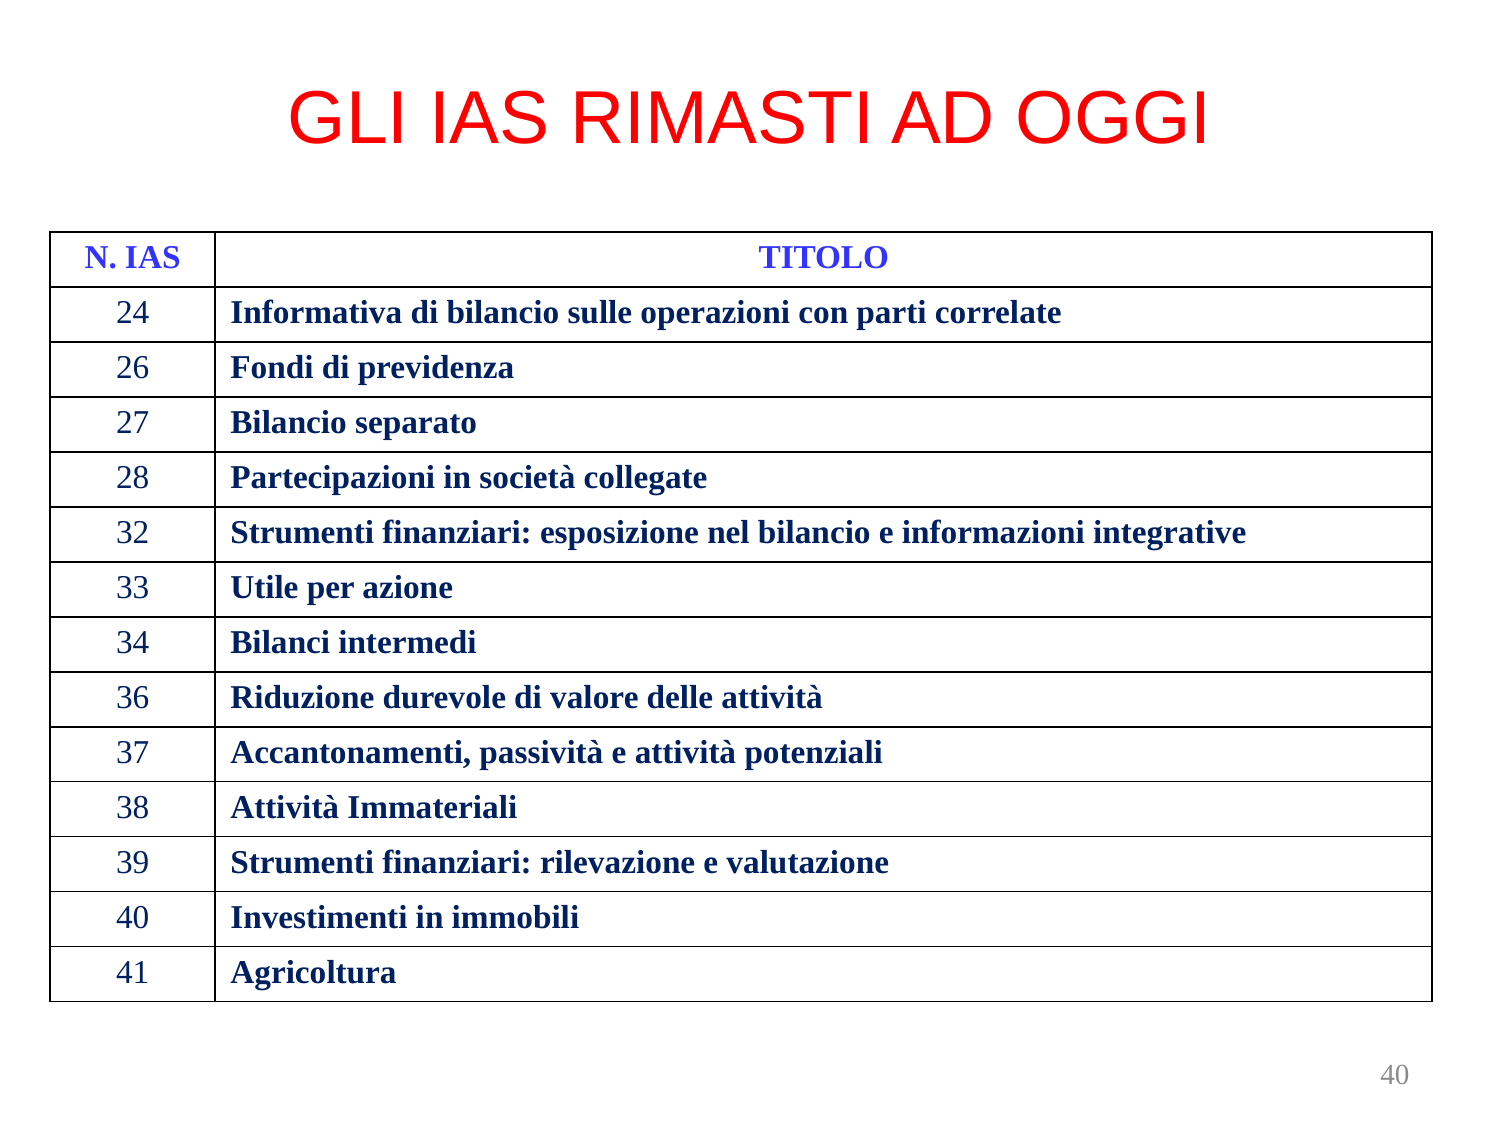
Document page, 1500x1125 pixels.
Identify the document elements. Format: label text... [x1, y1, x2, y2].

table_cell Accantonamenti, passività e attività potenziali [216, 728, 1431, 781]
table_cell 33 [51, 563, 214, 616]
table_cell Partecipazioni in società collegate [216, 453, 1431, 506]
table_cell 40 [51, 892, 214, 946]
table_cell Investimenti in immobili [216, 892, 1431, 946]
table_cell Strumenti finanziari: esposizione nel bilancio e informazioni integrative [216, 508, 1431, 561]
table_header TITOLO [216, 233, 1431, 286]
table_cell 38 [51, 782, 214, 836]
table_cell 24 [51, 288, 214, 341]
slide_number 40 [1074, 1042, 1425, 1103]
table_cell 41 [51, 947, 214, 1001]
table_cell 32 [51, 508, 214, 561]
table_cell Fondi di previdenza [216, 343, 1431, 396]
table_cell 39 [51, 837, 214, 891]
table_cell Agricoltura [216, 947, 1431, 1001]
text_box GLI IAS RIMASTI AD OGGI [0, 0, 1500, 228]
table_cell 26 [51, 343, 214, 396]
table_cell Bilanci intermedi [216, 618, 1431, 671]
table_cell 34 [51, 618, 214, 671]
table_cell 27 [51, 398, 214, 451]
table_cell Informativa di bilancio sulle operazioni con parti correlate [216, 288, 1431, 341]
table_cell Strumenti finanziari: rilevazione e valutazione [216, 837, 1431, 891]
table_header N. IAS [51, 233, 214, 286]
table_cell Attività Immateriali [216, 782, 1431, 836]
table_cell Riduzione durevole di valore delle attività [216, 673, 1431, 726]
table_cell 37 [51, 728, 214, 781]
table_cell Utile per azione [216, 563, 1431, 616]
table_cell Bilancio separato [216, 398, 1431, 451]
table_cell 36 [51, 673, 214, 726]
table_cell 28 [51, 453, 214, 506]
